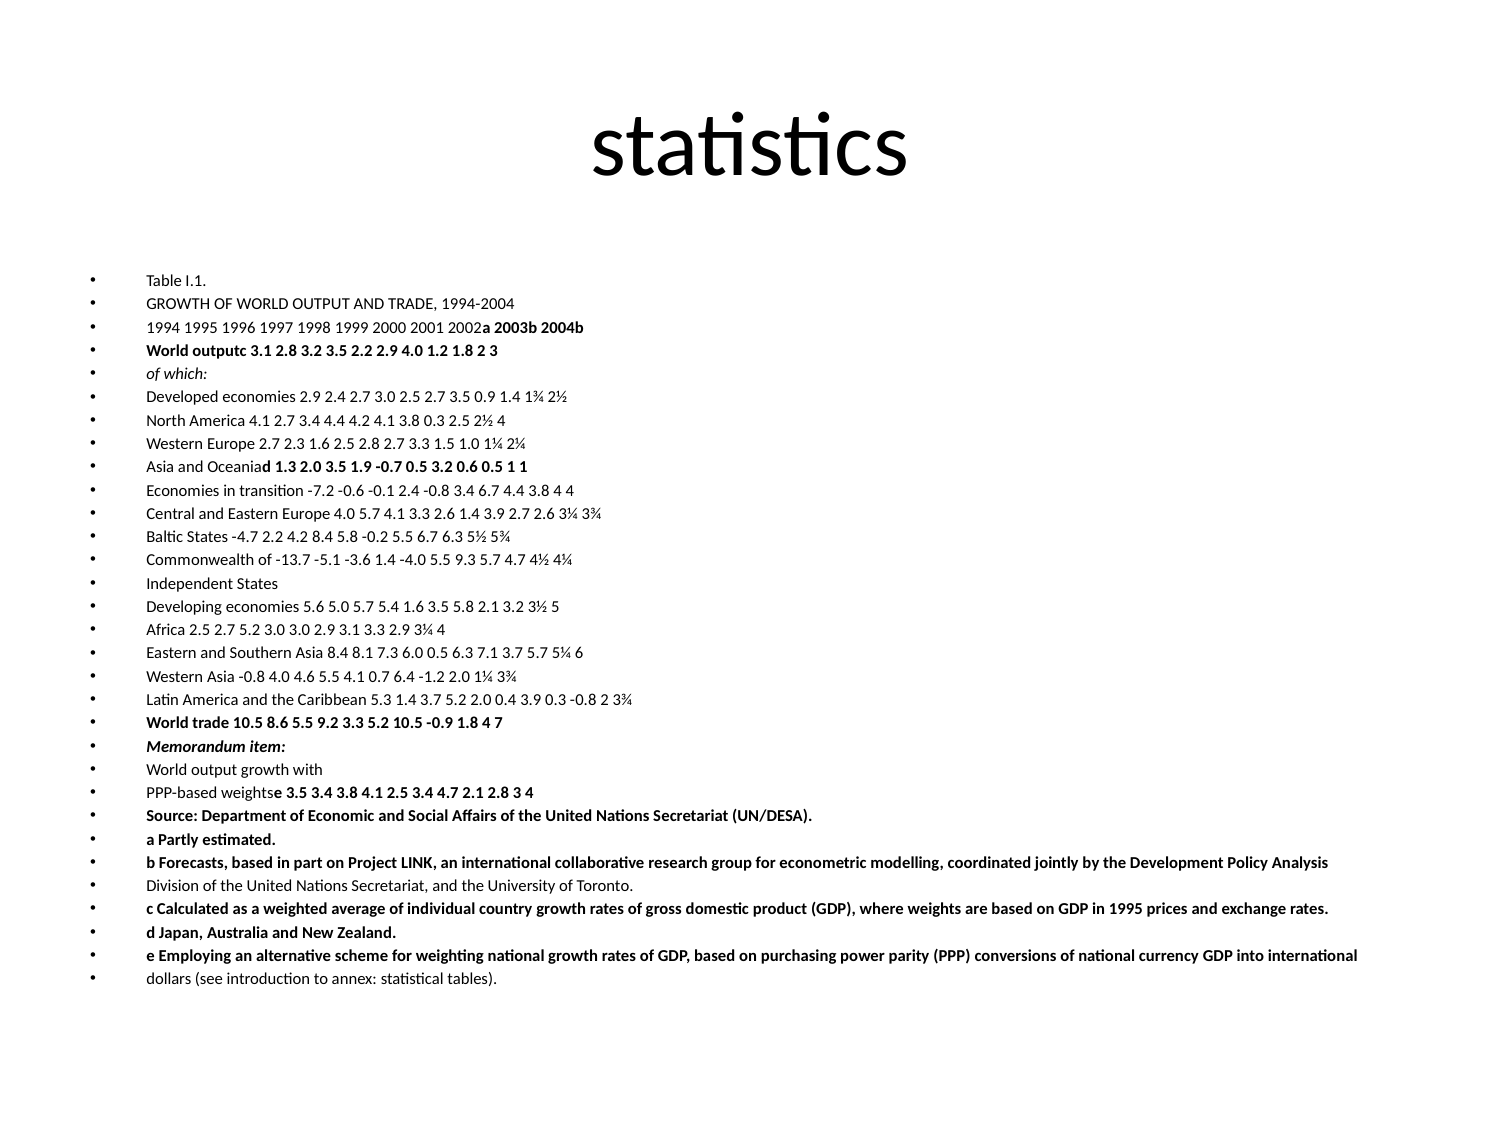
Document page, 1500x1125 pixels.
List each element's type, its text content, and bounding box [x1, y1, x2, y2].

title statistics [75, 45, 1425, 233]
list Table I.1. GROWTH OF WORLD OUTPUT AND TRADE, 1994-2004 1994 1995 1996 1997 1998 1999 2000 2001 2002a 2003b 2004b World outputc 3.1 2.8 3.2 3.5 2.2 2.9 4.0 1.2 1.8 2 3 of which: Developed economies 2.9 2.4 2.7 3.0 2.5 2.7 3.5 0.9 1.4 1¾ 2½ North America 4.1 2.7 3.4 4.4 4.2 4.1 3.8 0.3 2.5 2½ 4 Western Europe 2.7 2.3 1.6 2.5 2.8 2.7 3.3 1.5 1.0 1¼ 2¼ Asia and Oceaniad 1.3 2.0 3.5 1.9 -0.7 0.5 3.2 0.6 0.5 1 1 Economies in transition -7.2 -0.6 -0.1 2.4 -0.8 3.4 6.7 4.4 3.8 4 4 Central and Eastern Europe 4.0 5.7 4.1 3.3 2.6 1.4 3.9 2.7 2.6 3¼ 3¾ Baltic States -4.7 2.2 4.2 8.4 5.8 -0.2 5.5 6.7 6.3 5½ 5¾ Commonwealth of -13.7 -5.1 -3.6 1.4 -4.0 5.5 9.3 5.7 4.7 4½ 4¼ Independent States Developing economies 5.6 5.0 5.7 5.4 1.6 3.5 5.8 2.1 3.2 3½ 5 Africa 2.5 2.7 5.2 3.0 3.0 2.9 3.1 3.3 2.9 3¼ 4 Eastern and Southern Asia 8.4 8.1 7.3 6.0 0.5 6.3 7.1 3.7 5.7 5¼ 6 Western Asia -0.8 4.0 4.6 5.5 4.1 0.7 6.4 -1.2 2.0 1¼ 3¾ Latin America and the Caribbean 5.3 1.4 3.7 5.2 2.0 0.4 3.9 0.3 -0.8 2 3¾ World trade 10.5 8.6 5.5 9.2 3.3 5.2 10.5 -0.9 1.8 4 7 Memorandum item: World output growth with PPP-based weightse 3.5 3.4 3.8 4.1 2.5 3.4 4.7 2.1 2.8 3 4 Source: Department of Economic and Social Affairs of the United Nations Secretariat (UN/DESA). a Partly estimated. b Forecasts, based in part on Project LINK, an international collaborative research group for econometric modelling, coordinated jointly by the Development Policy Analysis Division of the United Nations Secretariat, and the University of Toronto. c Calculated as a weighted average of individual country growth rates of gross domestic product (GDP), where weights are based on GDP in 1995 prices and exchange rates. d Japan, Australia and New Zealand. e Employing an alternative scheme for weighting national growth rates of GDP, based on purchasing power parity (PPP) conversions of national currency GDP into international dollars (see introduction to annex: statistical tables). [75, 262, 1425, 1005]
